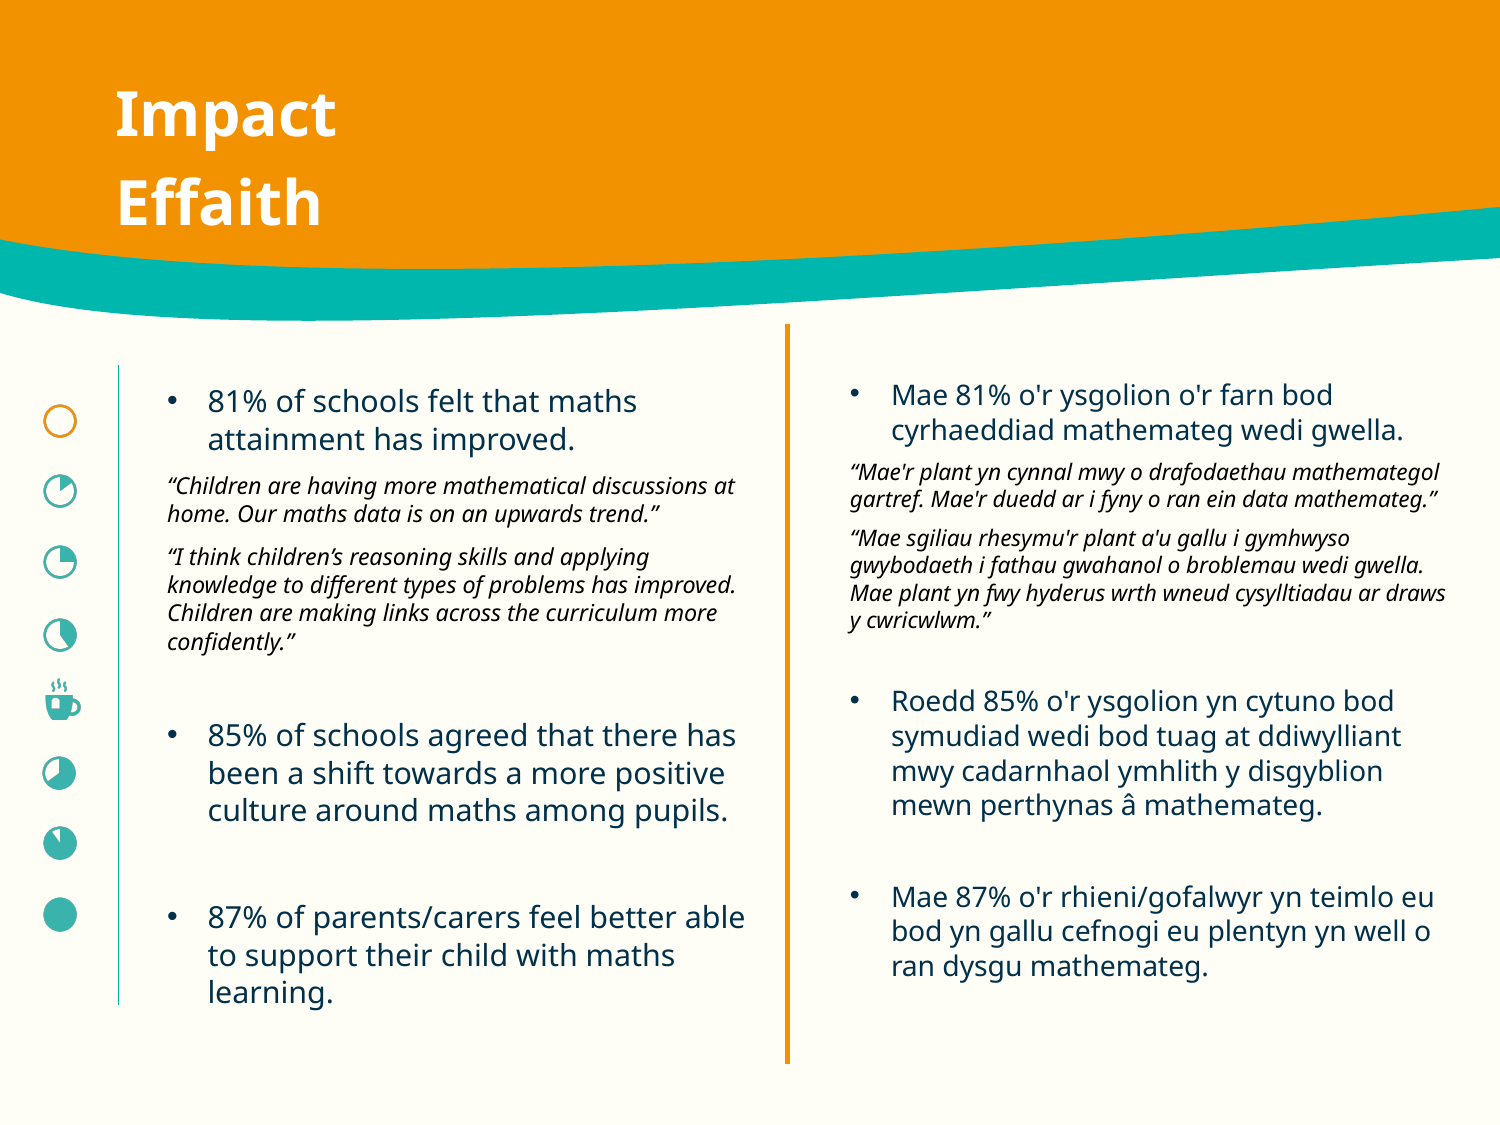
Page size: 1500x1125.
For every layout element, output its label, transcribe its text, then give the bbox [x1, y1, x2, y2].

list Impact Effaith [100, 67, 1411, 258]
picture [39, 400, 81, 442]
picture [39, 470, 81, 512]
picture [38, 752, 80, 794]
text_box Mae 81% o'r ysgolion o'r farn bod cyrhaeddiad mathemateg wedi gwella. “Mae'r plant yn cynnal mwy o drafodaethau mathemategol gartref. Mae'r duedd ar i fyny o ran ein data mathemateg.” “Mae sgiliau rhesymu'r plant a'u gallu i gymhwyso gwybodaeth i fathau gwahanol o broblemau wedi gwella. Mae plant yn fwy hyderus wrth wneud cysylltiadau ar draws y cwricwlwm.” Roedd 85% o'r ysgolion yn cytuno bod symudiad wedi bod tuag at ddiwylliant mwy cadarnhaol ymhlith y disgyblion mewn perthynas â mathemateg. Mae 87% o'r rhieni/gofalwyr yn teimlo eu bod yn gallu cefnogi eu plentyn yn well o ran dysgu mathemateg. [835, 370, 1467, 1019]
picture [39, 822, 81, 864]
picture [36, 672, 90, 726]
list 81% of schools felt that maths attainment has improved. “Children are having more mathematical discussions at home. Our maths data is on an upwards trend.” “I think children’s reasoning skills and applying knowledge to different types of problems has improved. Children are making links across the curriculum more confidently.” 85% of schools agreed that there has been a shift towards a more positive culture around maths among pupils. 87% of parents/carers feel better able to support their child with maths learning. [152, 375, 773, 1024]
picture [39, 541, 81, 583]
picture [39, 893, 81, 936]
picture [39, 614, 81, 656]
